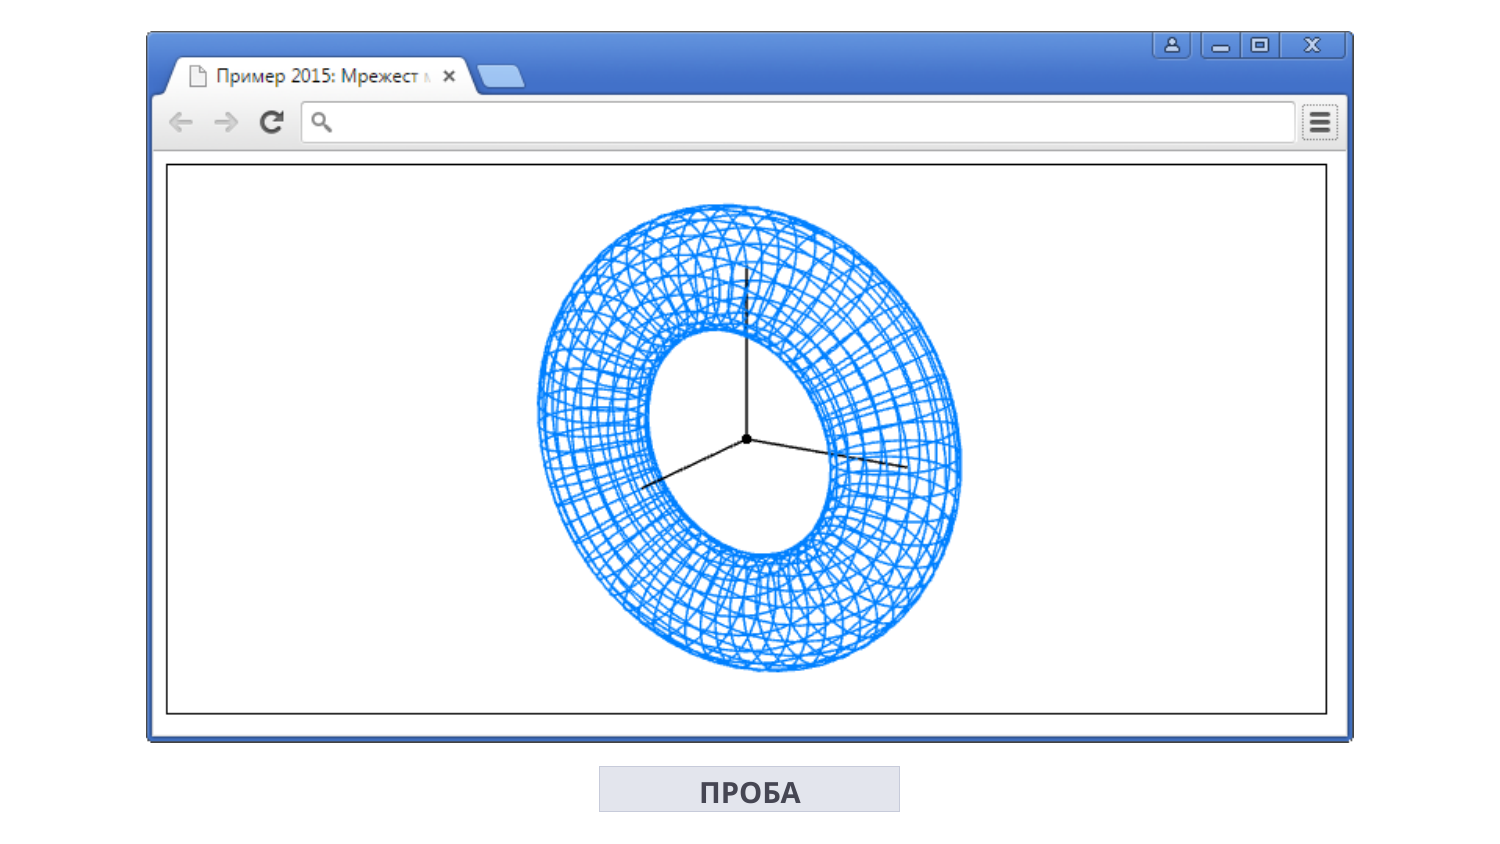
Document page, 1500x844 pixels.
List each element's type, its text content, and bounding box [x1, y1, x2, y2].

text_box ПРОБА [599, 766, 900, 812]
picture [146, 31, 1354, 744]
